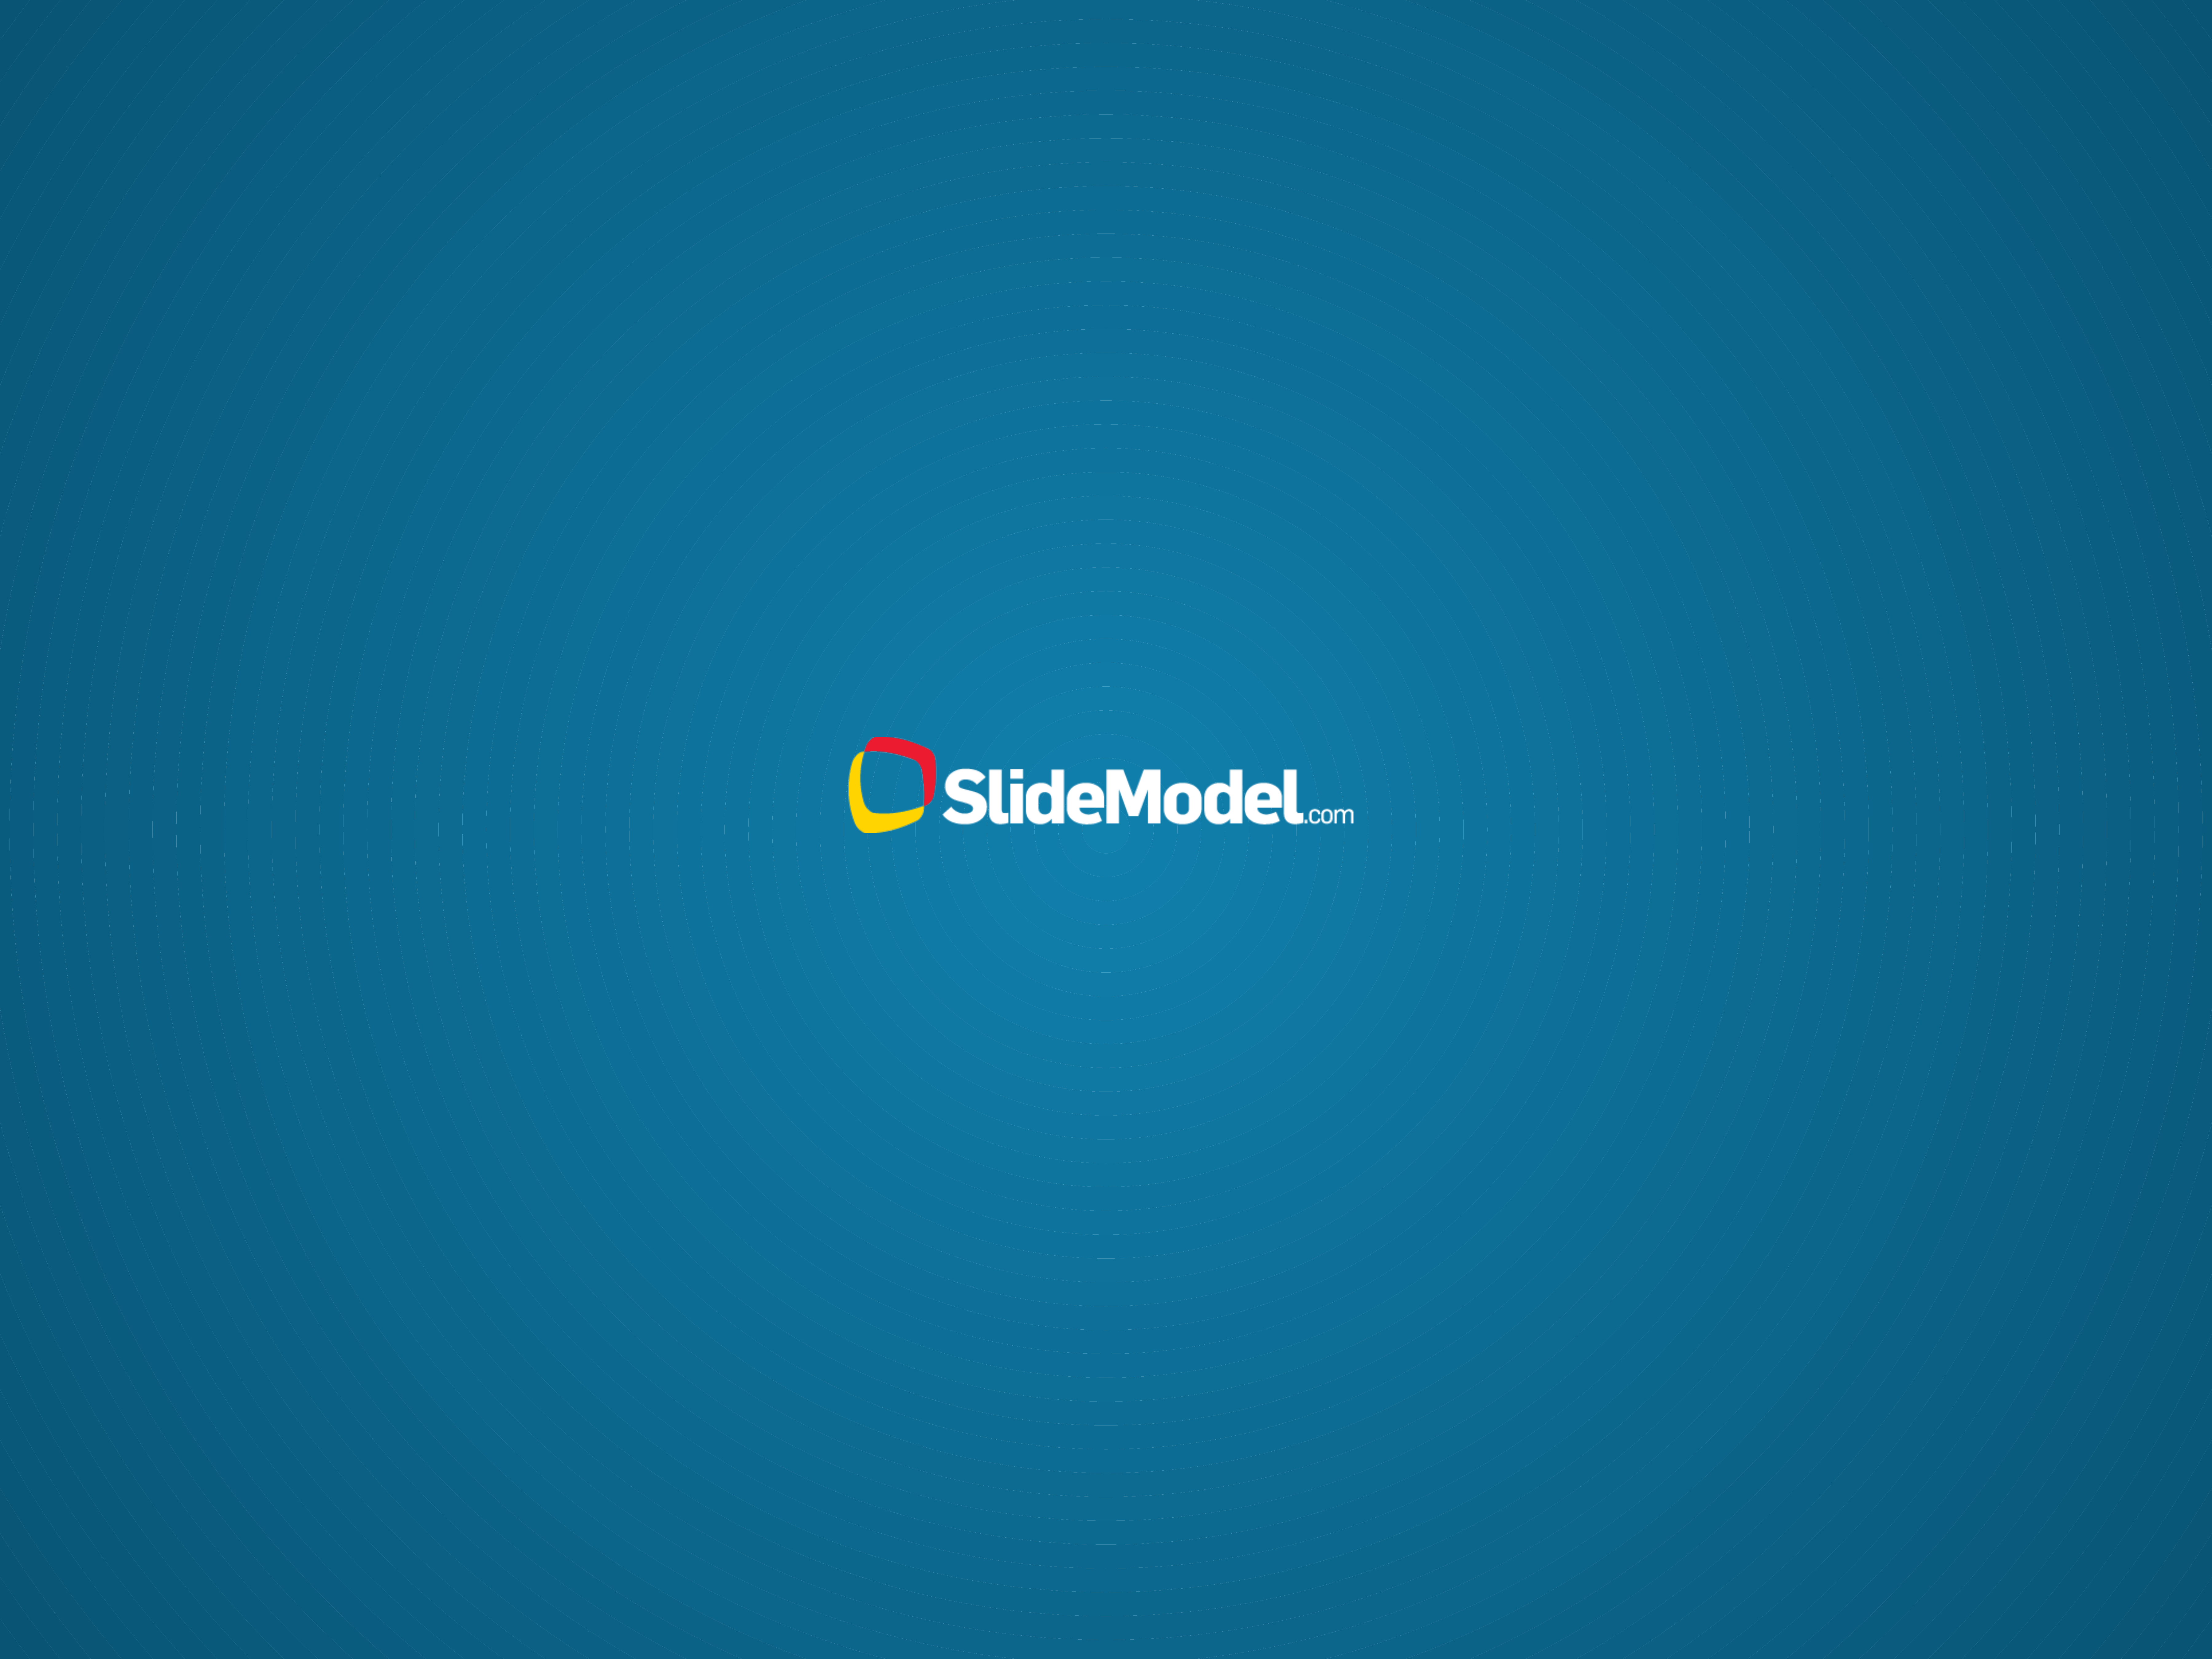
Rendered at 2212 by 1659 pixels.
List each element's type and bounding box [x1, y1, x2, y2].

picture [848, 737, 1355, 833]
